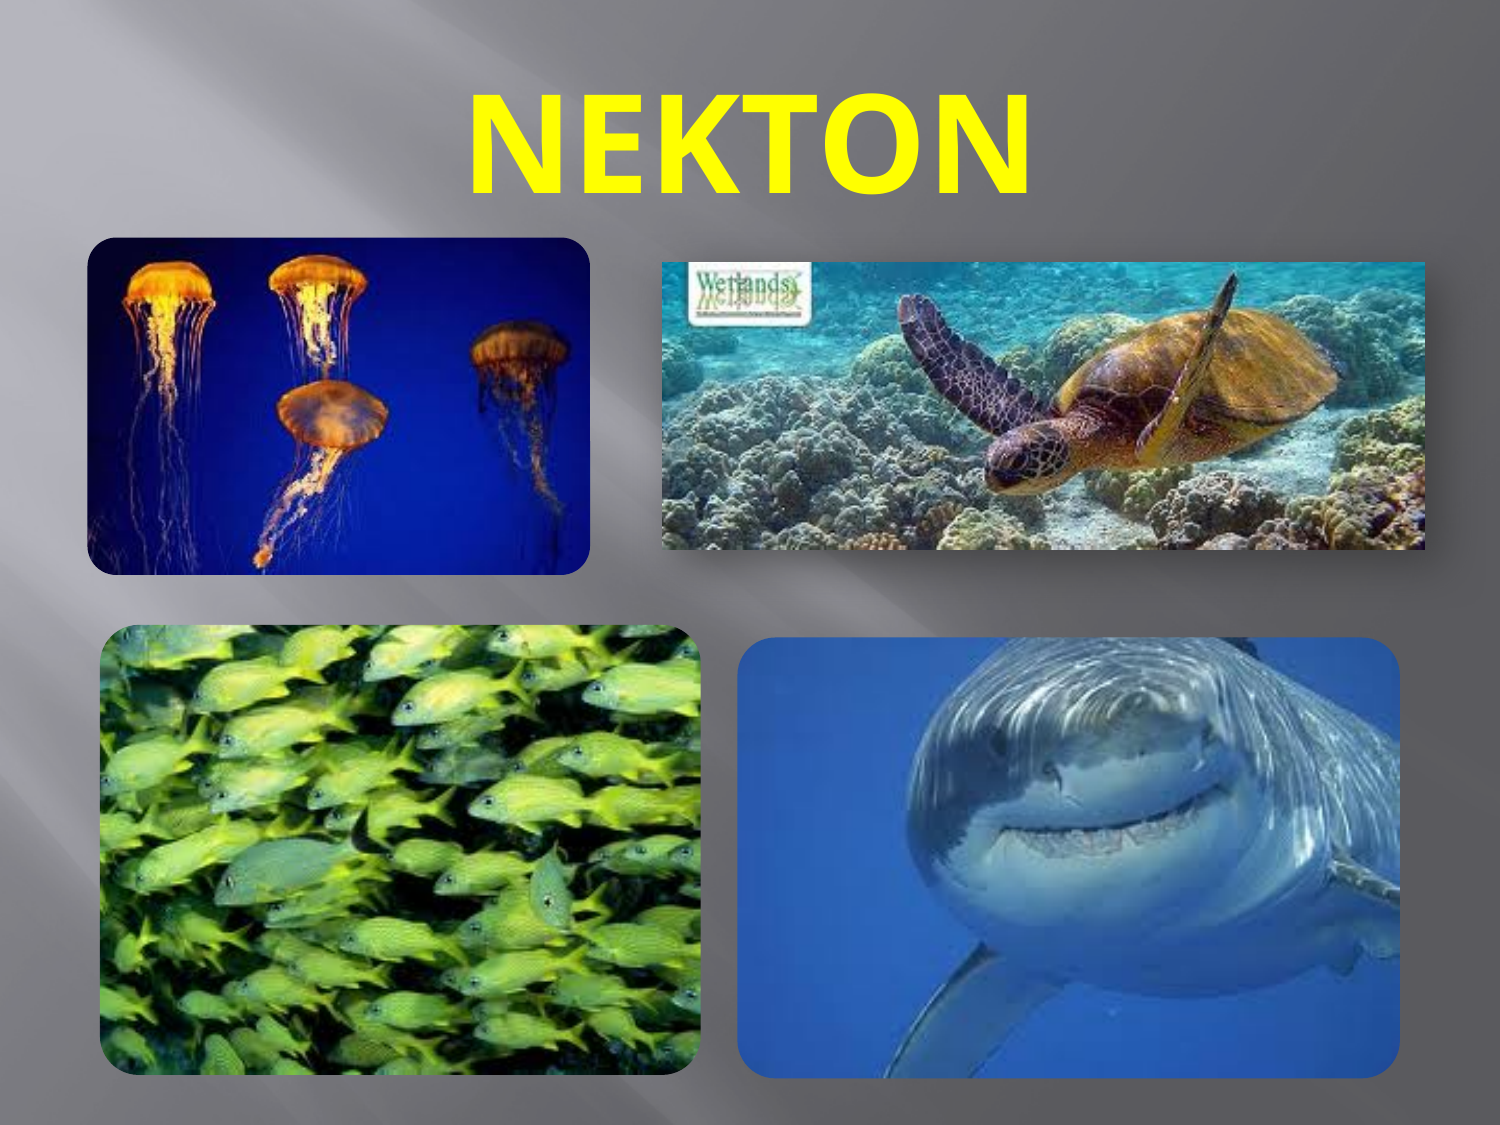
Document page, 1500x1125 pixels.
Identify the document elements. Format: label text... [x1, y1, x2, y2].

picture [99, 624, 701, 1076]
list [87, 237, 591, 576]
picture [662, 262, 1426, 551]
picture [737, 637, 1401, 1079]
picture [668, 274, 678, 280]
title NEKTON [75, 45, 1425, 233]
